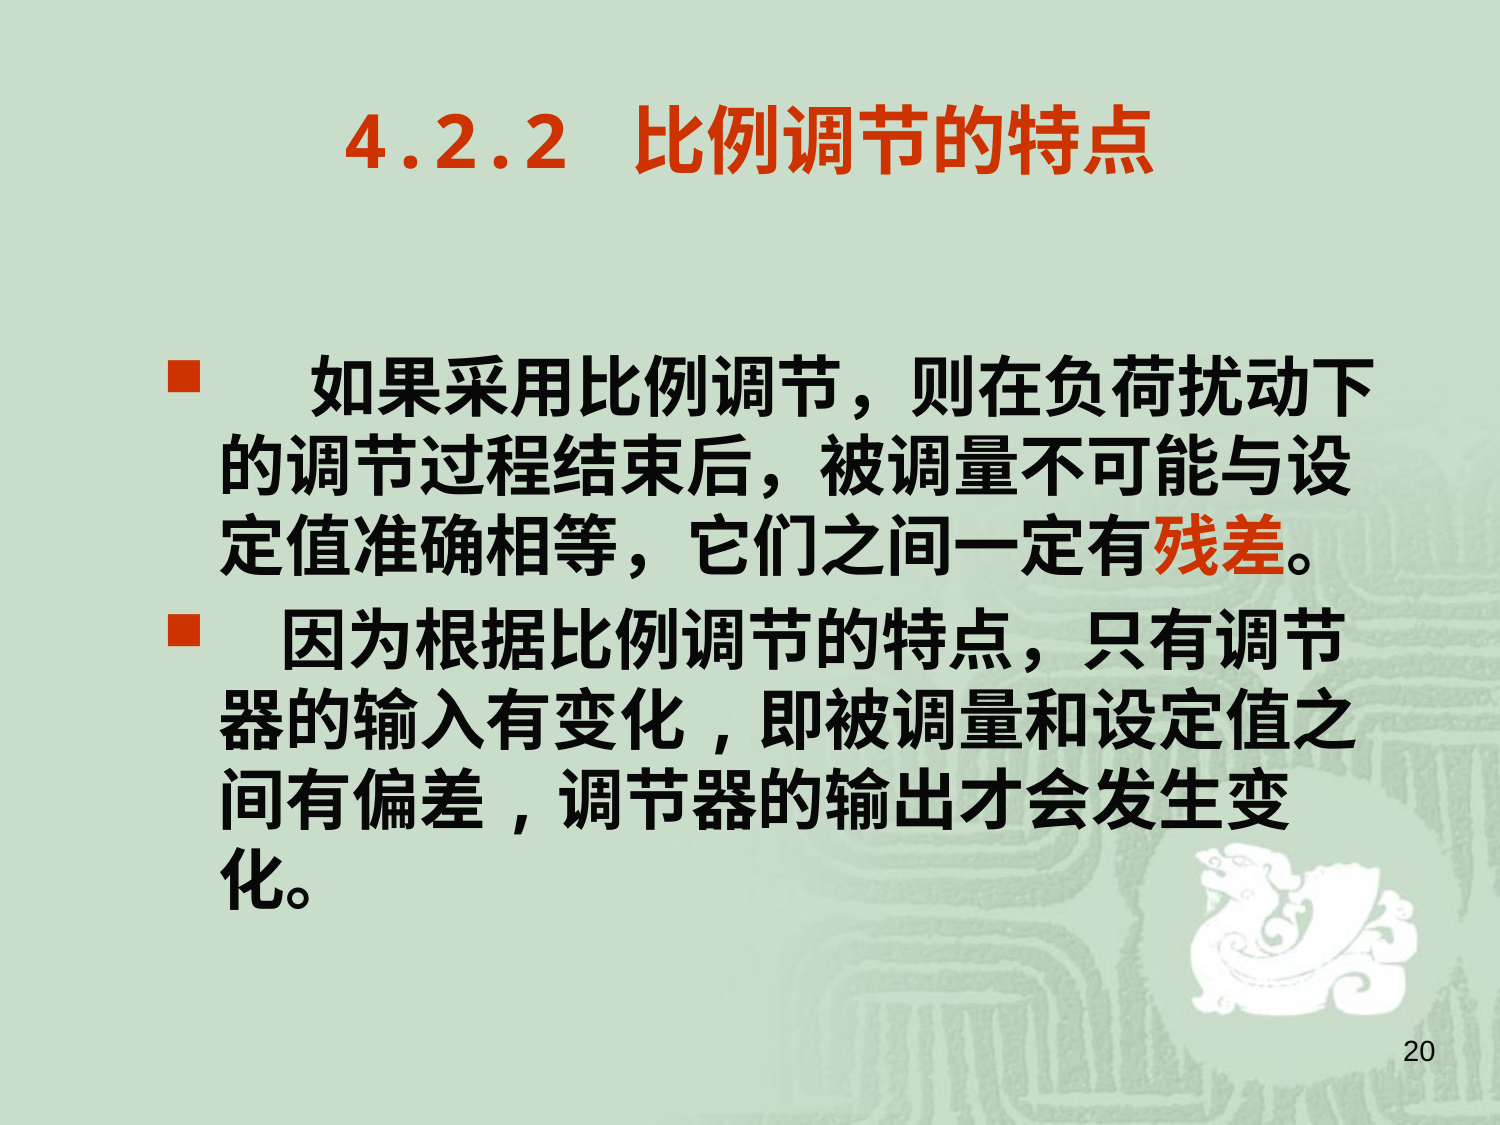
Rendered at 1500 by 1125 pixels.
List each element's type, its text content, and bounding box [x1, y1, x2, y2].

title 4.2.2 比例调节的特点 [88, 60, 1412, 217]
slide_number 20 [1074, 1024, 1451, 1103]
list 如果采用比例调节，则在负荷扰动下的调节过程结束后，被调量不可能与设定值准确相等，它们之间一定有残差。 因为根据比例调节的特点，只有调节器的输入有变化,即被调量和设定值之间有偏差,调节器的输出才会发生变化。 [147, 243, 1424, 858]
picture [0, 0, 1500, 1125]
